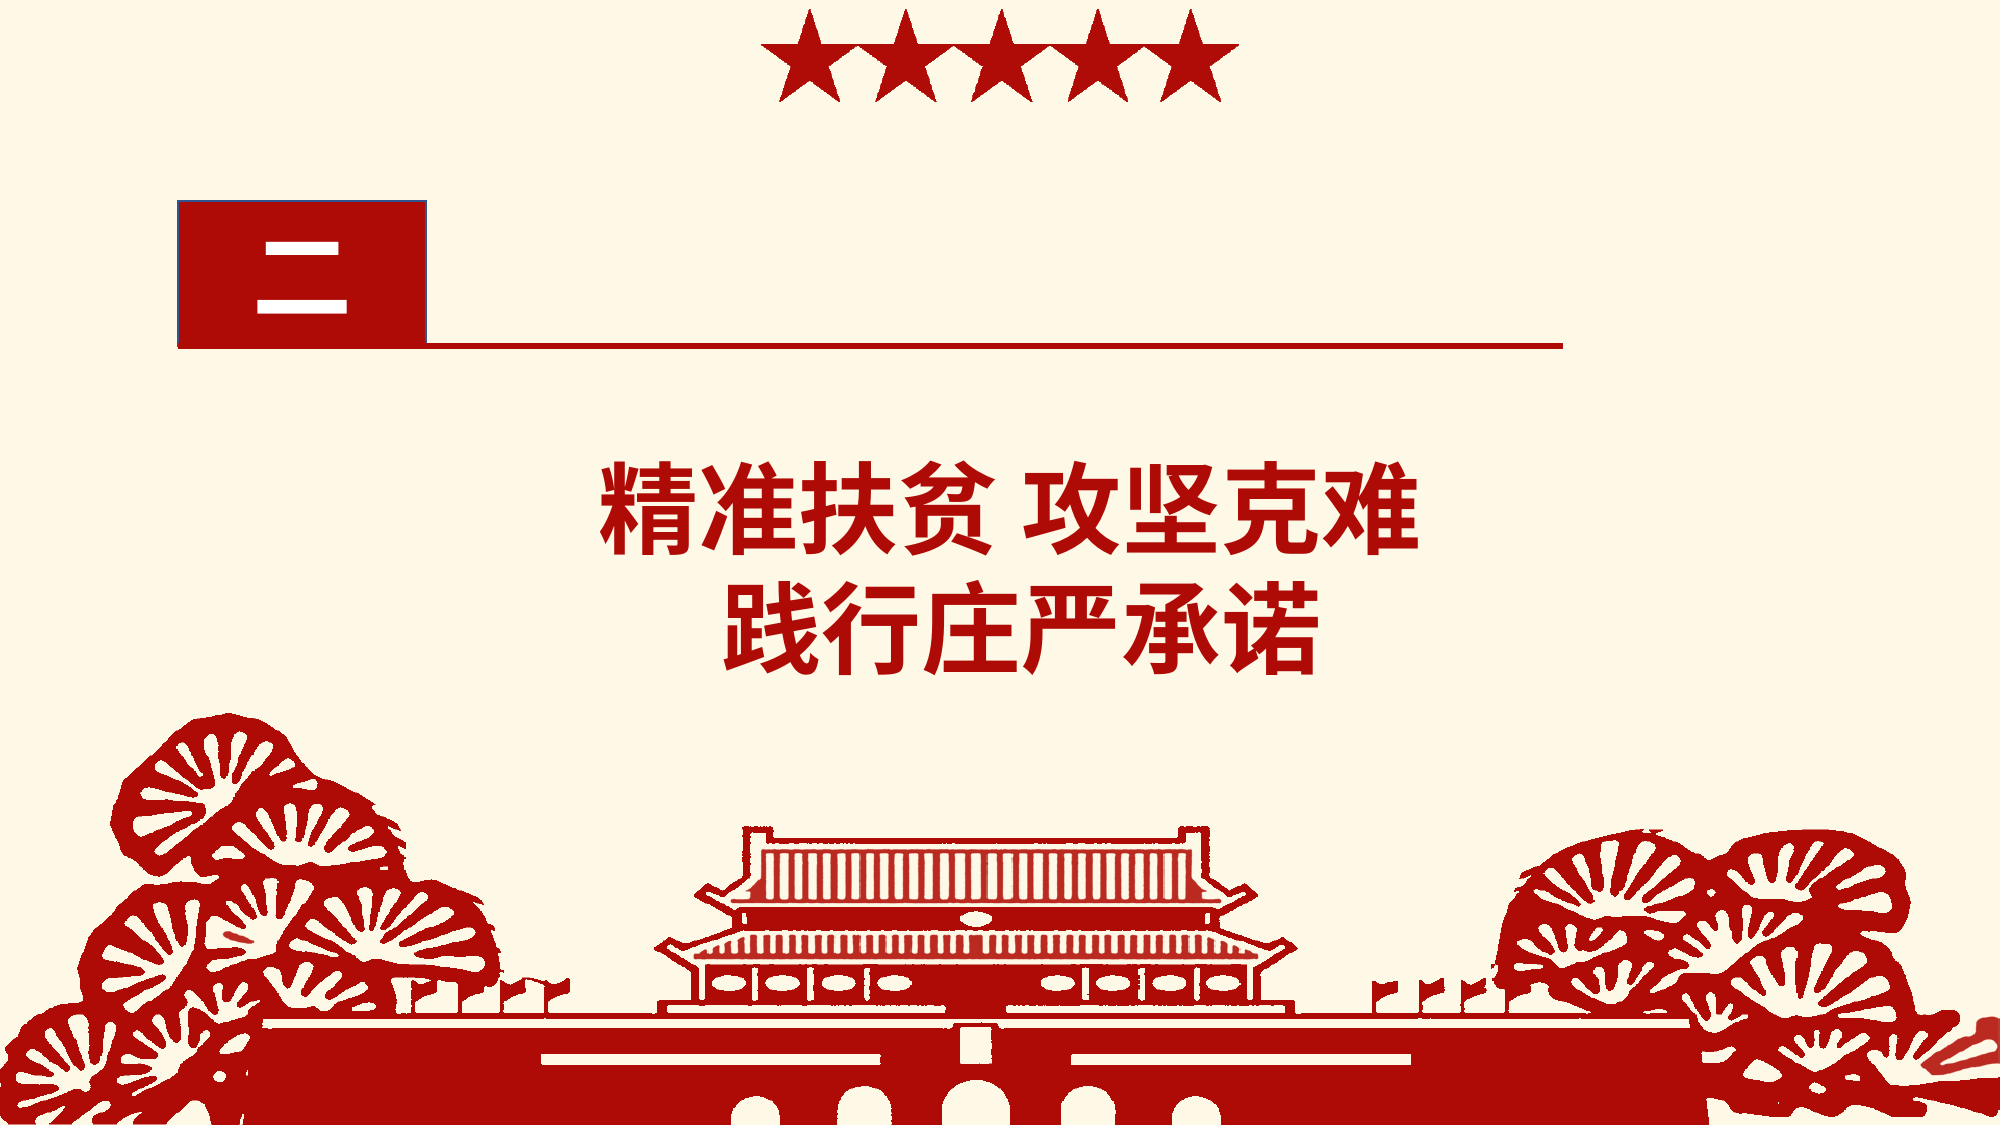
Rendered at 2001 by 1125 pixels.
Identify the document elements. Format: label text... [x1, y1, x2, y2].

text_box 二 [177, 200, 427, 347]
picture [754, 0, 1246, 111]
picture [0, 373, 2000, 1125]
text_box 精准扶贫 攻坚克难 践行庄严承诺 [584, 438, 1460, 694]
